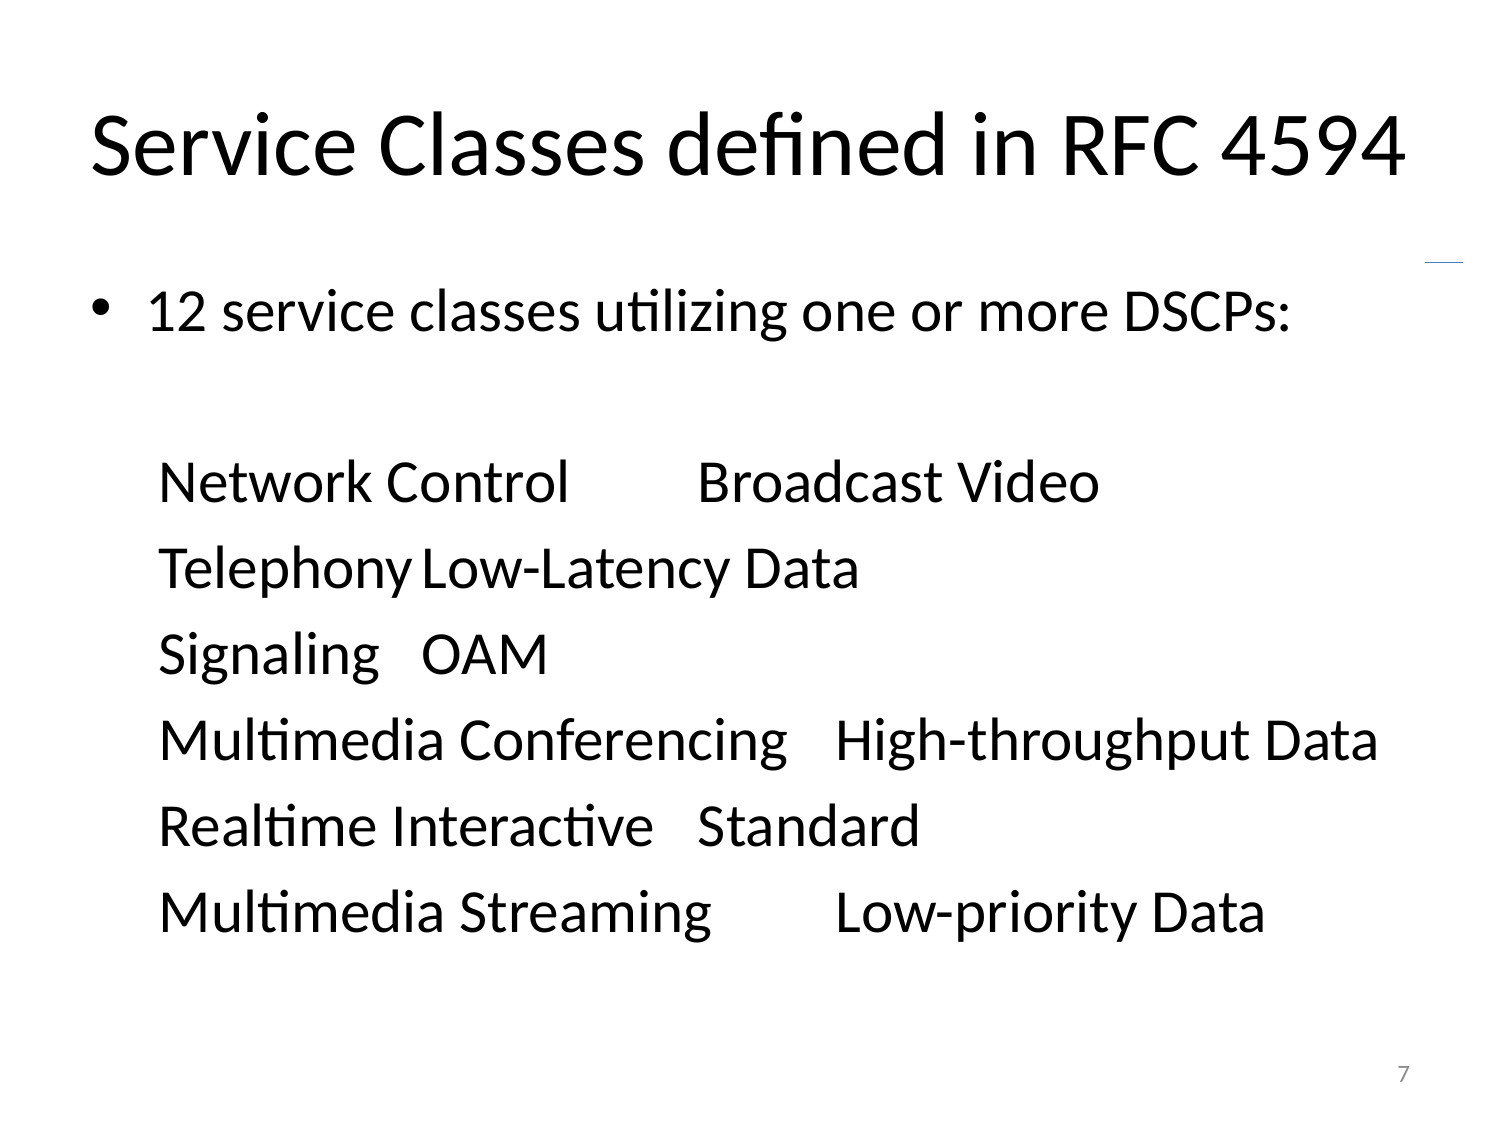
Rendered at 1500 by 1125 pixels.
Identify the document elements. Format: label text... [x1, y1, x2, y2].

slide_number 7 [1074, 1042, 1425, 1103]
title Service Classes defined in RFC 4594 [75, 45, 1425, 233]
list 12 service classes utilizing one or more DSCPs: Network Control Broadcast Video Telephony Low-Latency Data Signaling OAM Multimedia Conferencing High-throughput Data Realtime Interactive Standard Multimedia Streaming Low-priority Data [75, 262, 1425, 1005]
